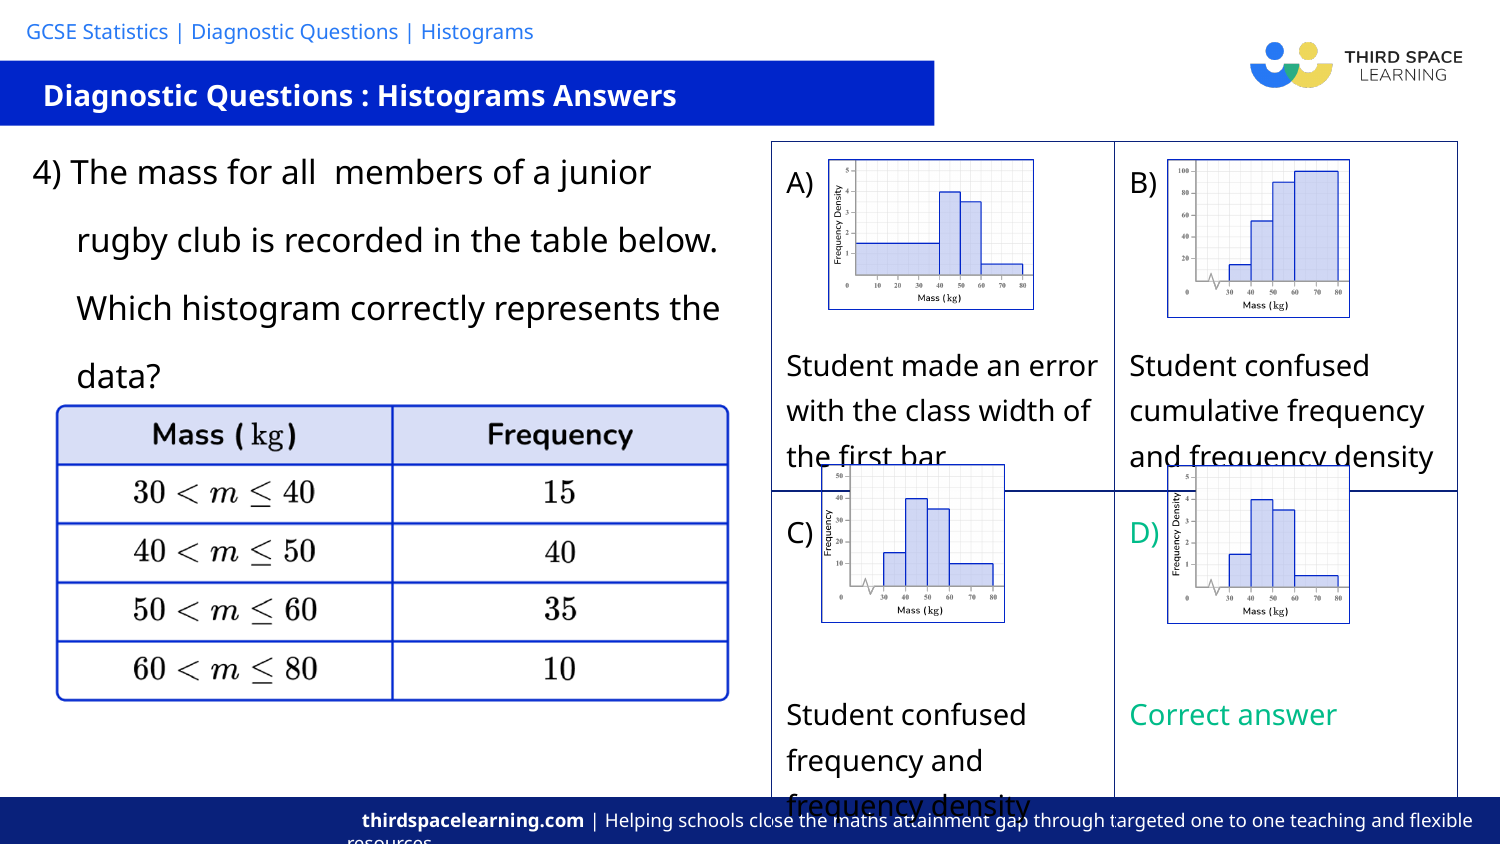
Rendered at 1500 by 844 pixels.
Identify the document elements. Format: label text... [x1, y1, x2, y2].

picture [1250, 33, 1465, 99]
picture [821, 463, 1005, 623]
table_header A) Student made an error with the class width of the first bar [772, 142, 1114, 490]
picture [51, 399, 740, 703]
picture [1167, 465, 1351, 624]
table_cell C) Student confused frequency and frequency density [772, 492, 1114, 840]
picture [828, 158, 1034, 311]
picture [1167, 158, 1351, 318]
table_header B) Student confused cumulative frequency and frequency density [1115, 142, 1457, 490]
text_box Diagnostic Questions : Histograms Answers [27, 61, 778, 127]
table_cell D) Correct answer [1115, 492, 1457, 840]
